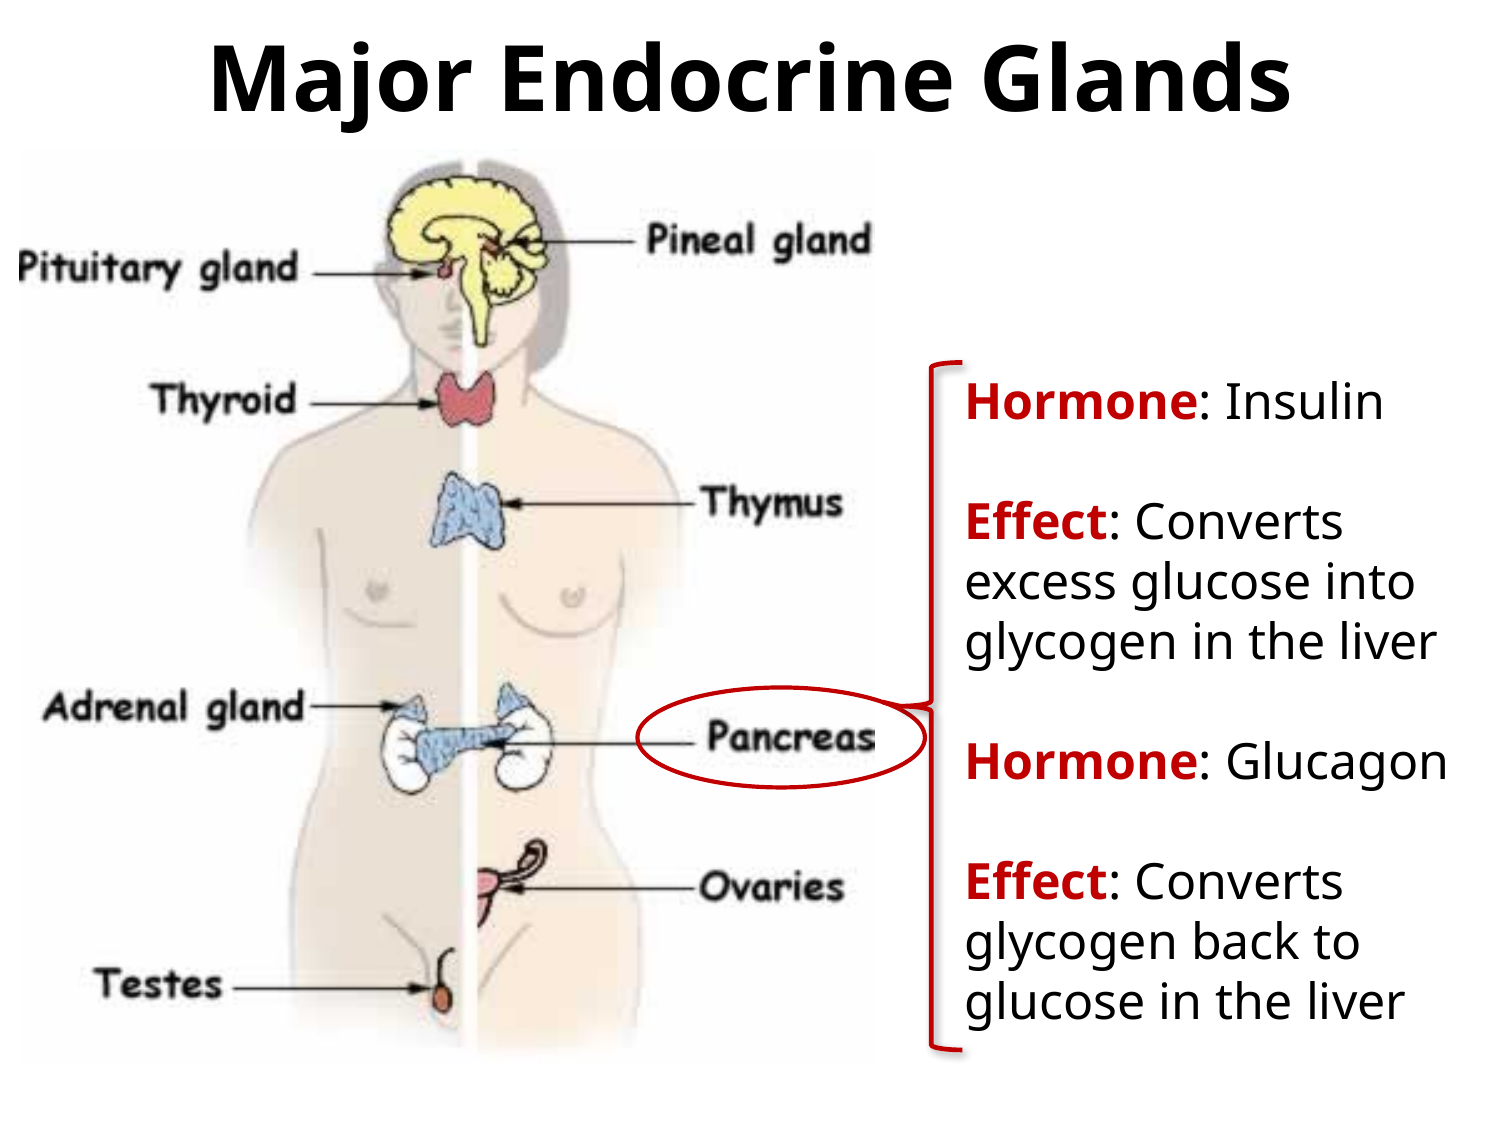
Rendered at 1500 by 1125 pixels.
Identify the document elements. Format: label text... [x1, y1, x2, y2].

text_box [880, 698, 928, 776]
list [19, 149, 876, 1063]
text_box [901, 361, 963, 1051]
text_box Hormone: Insulin Effect: Converts excess glucose into glycogen in the liver Hormone: Glucagon Effect: Converts glycogen back to glucose in the liver [967, 362, 1500, 1038]
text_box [889, 695, 894, 713]
title Major Endocrine Glands [75, 0, 1425, 150]
